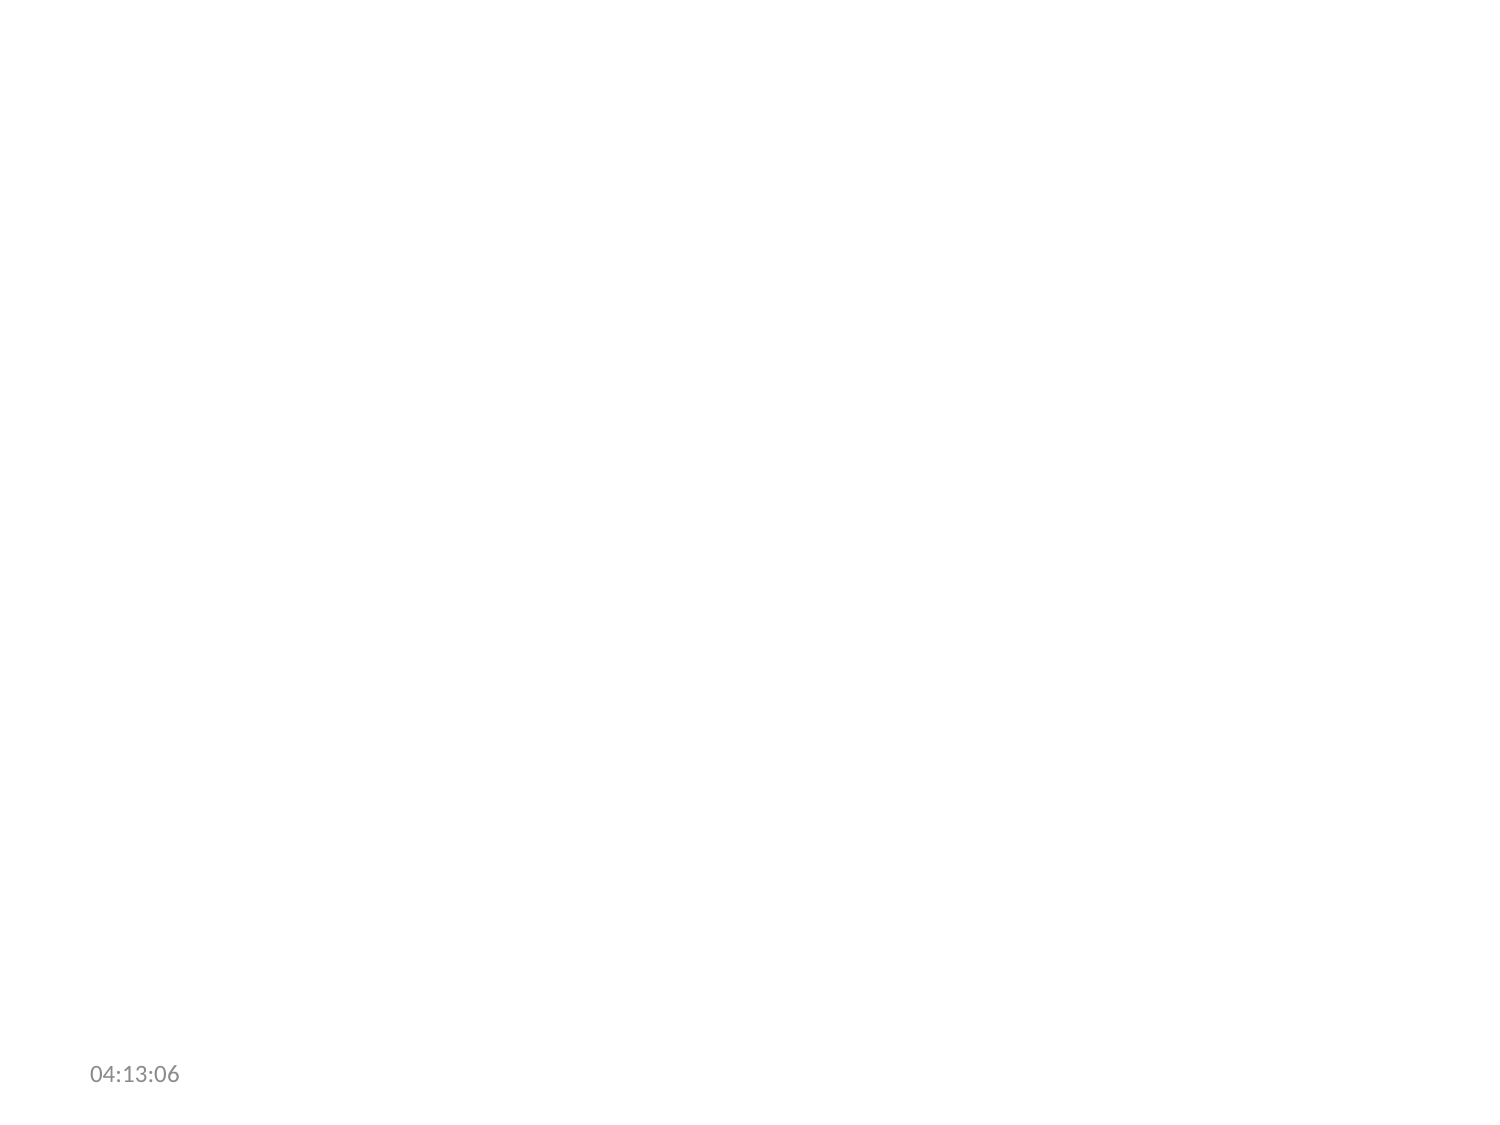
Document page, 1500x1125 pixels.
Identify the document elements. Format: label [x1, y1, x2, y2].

slide_number [75, 1042, 425, 1103]
